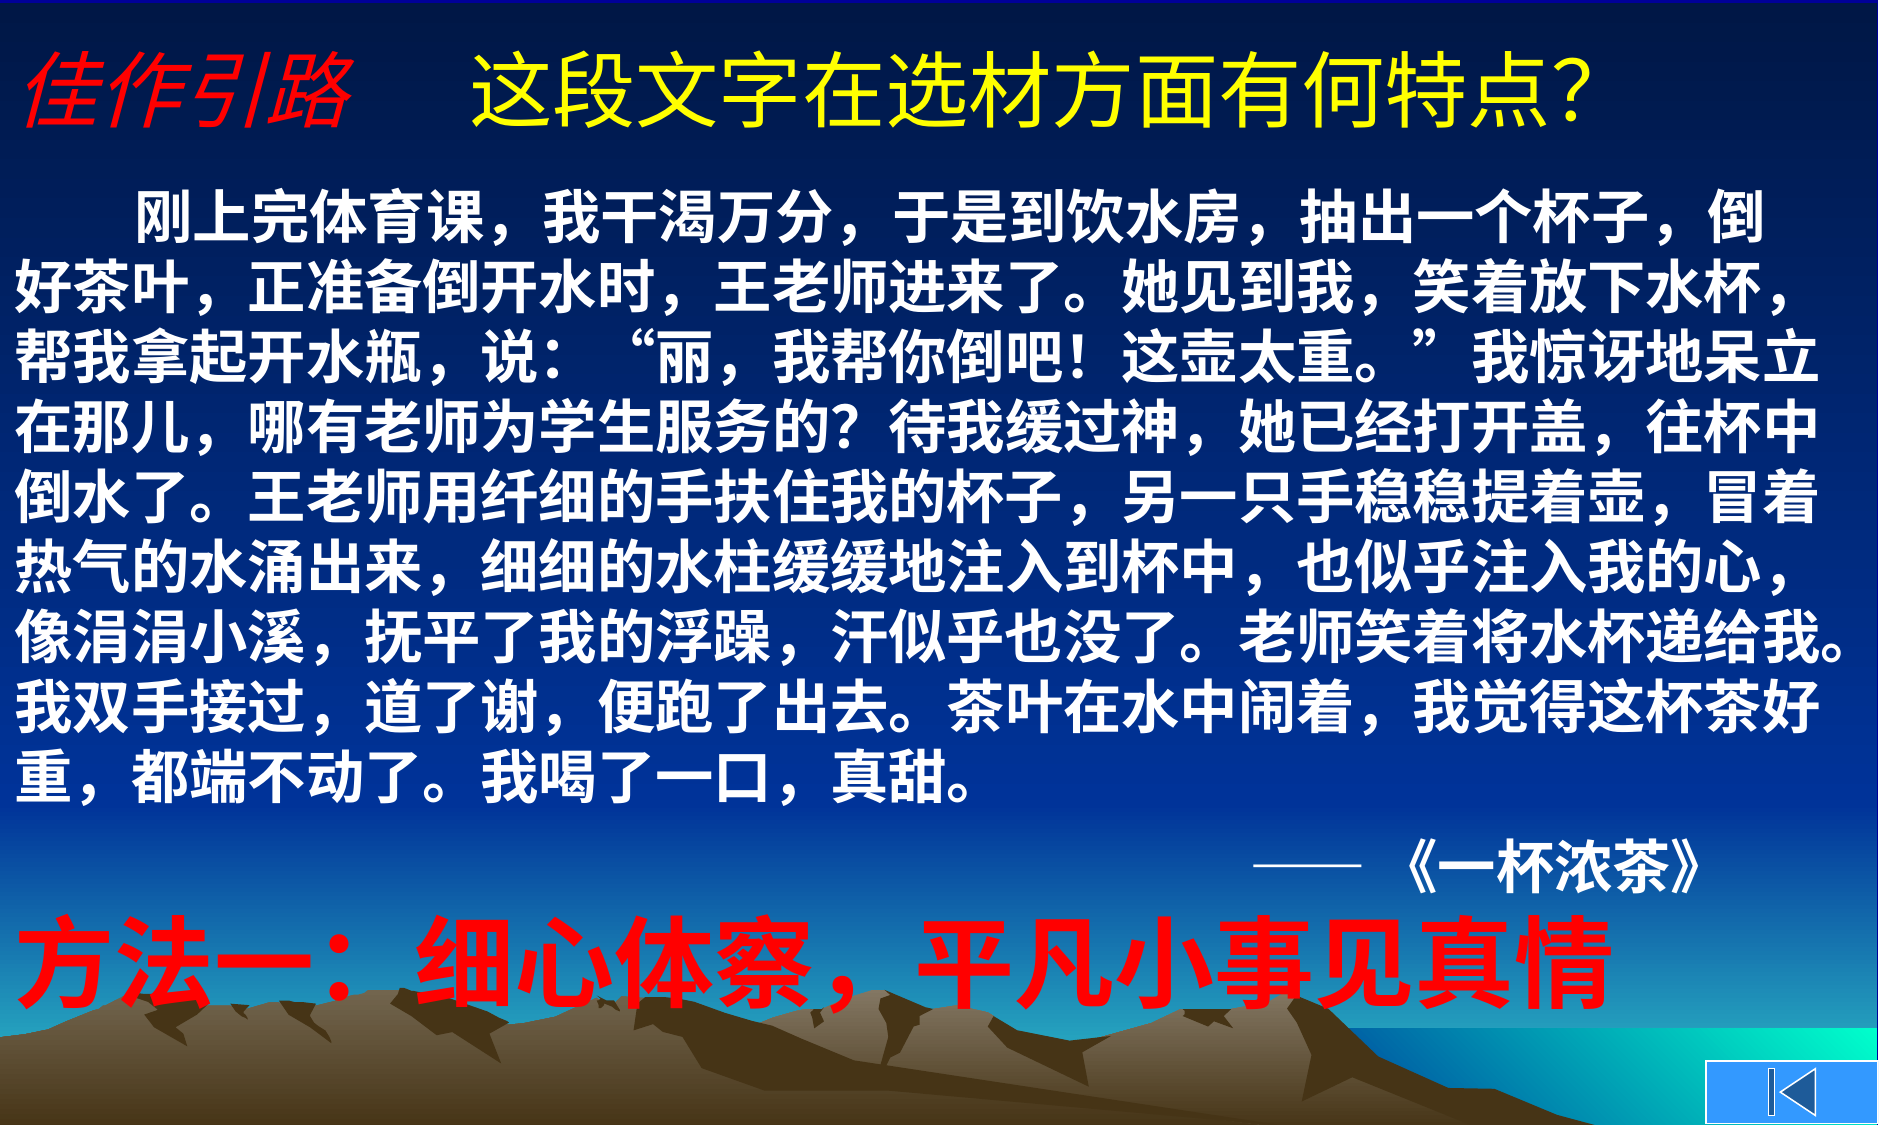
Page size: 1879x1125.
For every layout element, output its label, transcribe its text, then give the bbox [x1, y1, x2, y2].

text_box 这段文字在选材方面有何特点？ [454, 31, 1684, 146]
text_box 刚上完体育课，我干渴万分，于是到饮水房，抽出一个杯子，倒好茶叶，正准备倒开水时，王老师进来了。她见到我，笑着放下水杯，帮我拿起开水瓶，说：“丽，我帮你倒吧！这壶太重。”我惊讶地呆立在那儿，哪有老师为学生服务的？待我缓过神，她已经打开盖，往杯中倒水了。王老师用纤细的手扶住我的杯子，另一只手稳稳提着壶，冒着热气的水涌出来，细细的水柱缓缓地注入到杯中，也似乎注入我的心，像涓涓小溪，抚平了我的浮躁，汗似乎也没了。老师笑着将水杯递给我。我双手接过，道了谢，便跑了出去。茶叶在水中闹着，我觉得这杯茶好重，都端不动了。我喝了一口，真甜。 [0, 172, 1837, 818]
text_box [1705, 1060, 1879, 1124]
text_box 佳作引路 [0, 31, 454, 146]
text_box 方法一：细心体察，平凡小事见真情 [0, 893, 1701, 1028]
text_box ——《一杯浓茶》 [1234, 822, 1814, 908]
